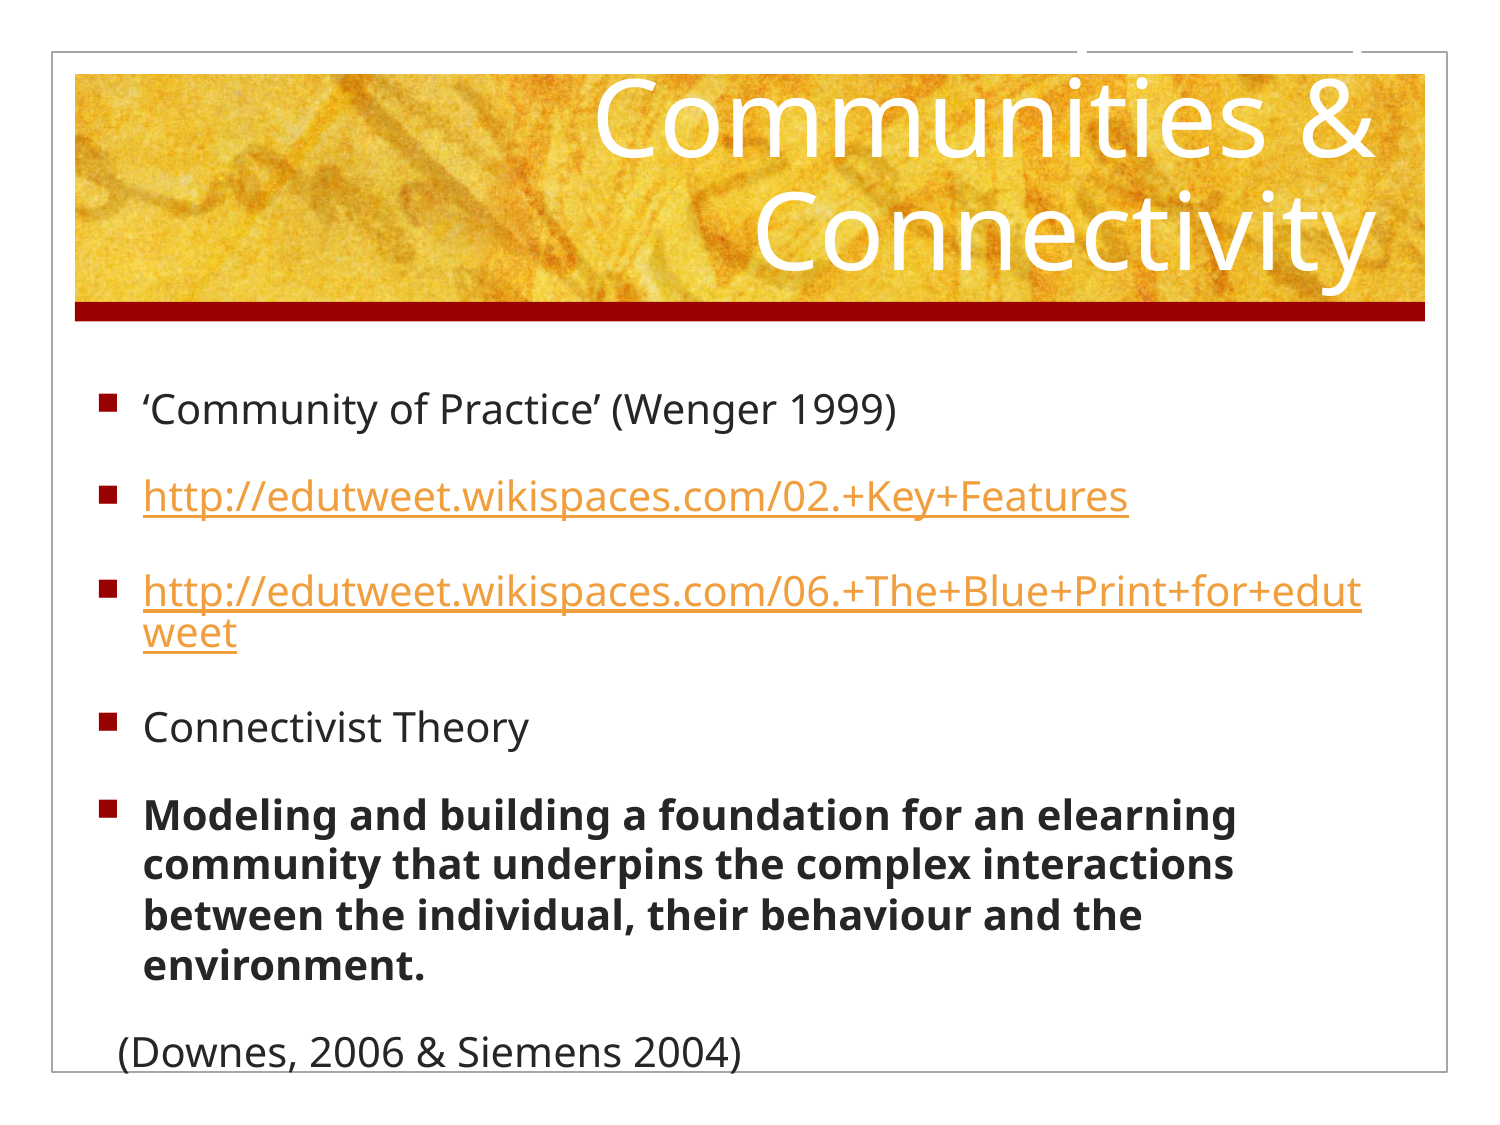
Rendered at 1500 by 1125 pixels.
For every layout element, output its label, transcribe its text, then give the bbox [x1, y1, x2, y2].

title Champions, Communities & Connectivity [108, 74, 1392, 292]
list ‘Community of Practice’ (Wenger 1999) http://edutweet.wikispaces.com/02.+Key+Features http://edutweet.wikispaces.com/06.+The+Blue+Print+for+edutweet Connectivist Theory Modeling and building a foundation for an elearning community that underpins the complex interactions between the individual, their behaviour and the environment. (Downes, 2006 & Siemens 2004) [81, 375, 1392, 1005]
picture [75, 74, 1425, 301]
